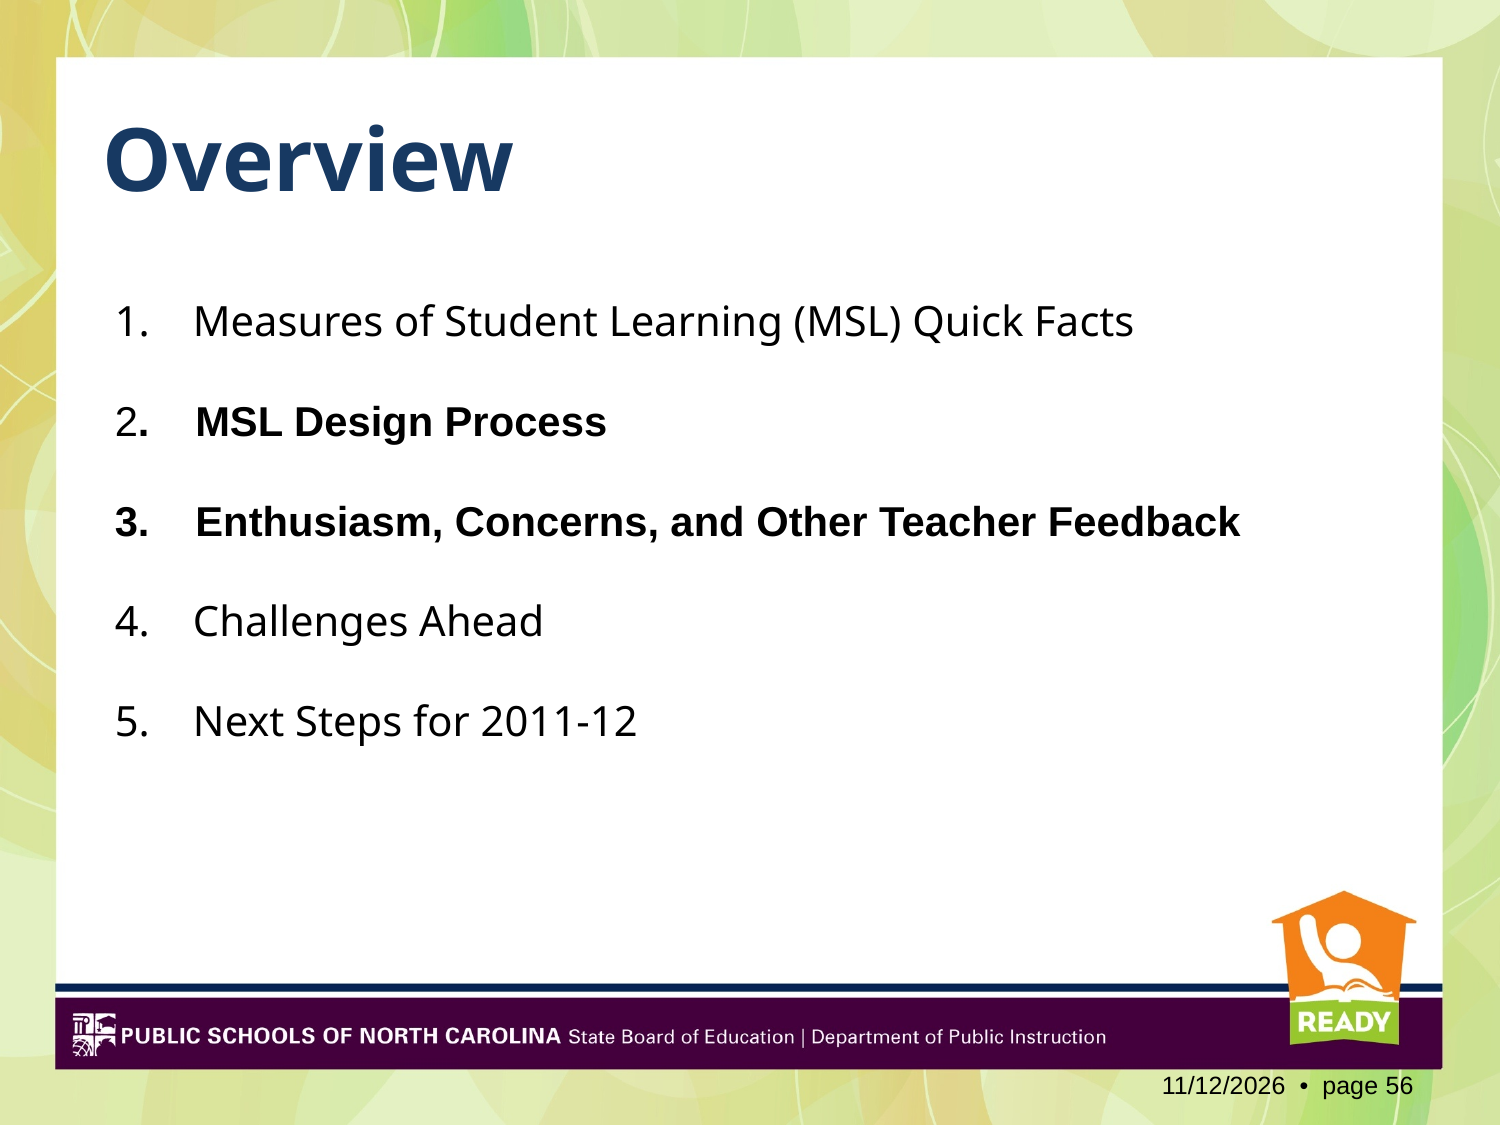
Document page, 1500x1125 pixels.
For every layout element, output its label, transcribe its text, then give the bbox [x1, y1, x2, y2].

picture [0, 0, 1500, 1125]
title Overview [87, 87, 1413, 225]
text_box 1. Measures of Student Learning (MSL) Quick Facts 2. MSL Design Process 3. Enthusiasm, Concerns, and Other Teacher Feedback 4. Challenges Ahead 5. Next Steps for 2011-12 [99, 237, 1425, 798]
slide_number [1147, 1062, 1460, 1122]
